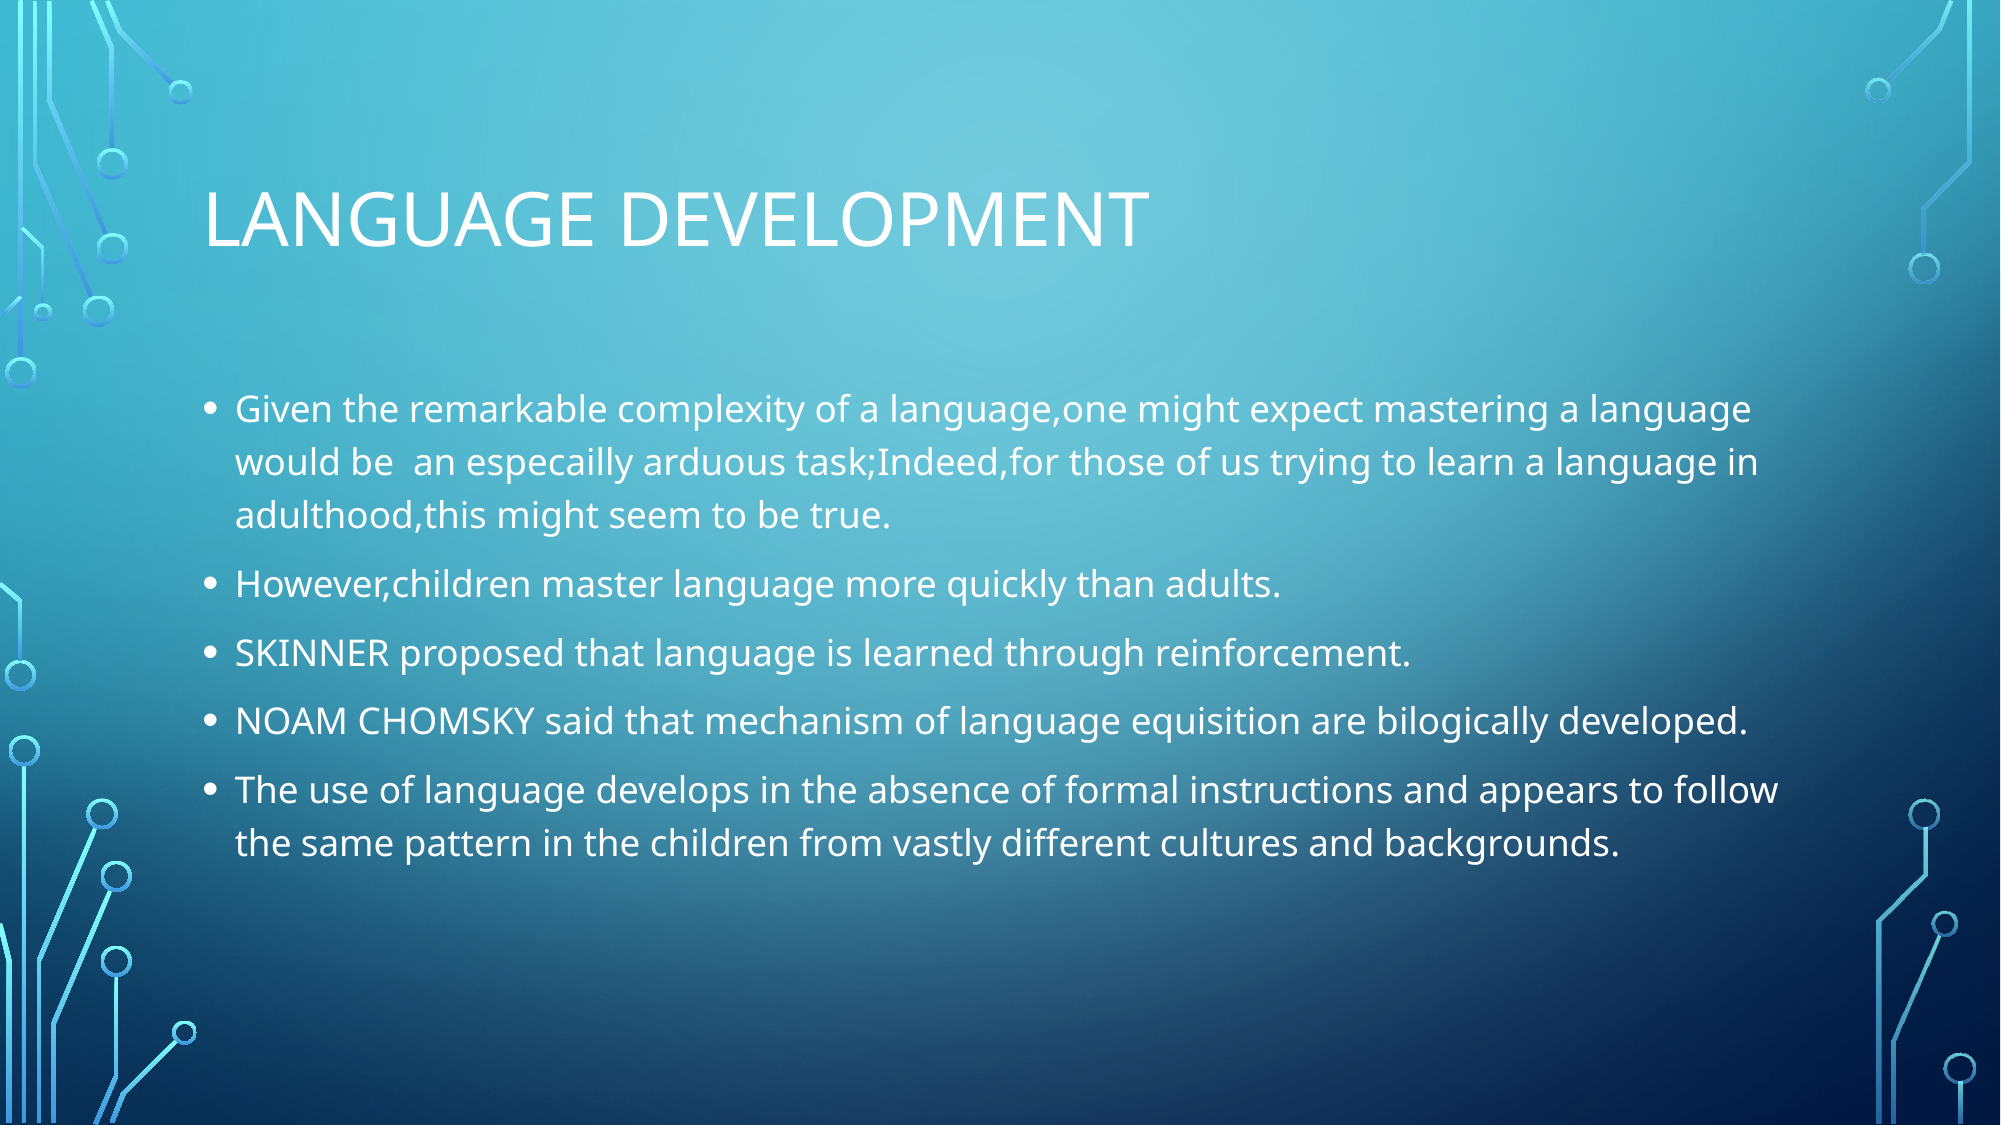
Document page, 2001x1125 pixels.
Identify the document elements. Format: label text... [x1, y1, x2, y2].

title Language development [187, 101, 1813, 344]
list Given the remarkable complexity of a language,one might expect mastering a language would be an especailly arduous task;Indeed,for those of us trying to learn a language in adulthood,this might seem to be true. However,children master language more quickly than adults. SKINNER proposed that language is learned through reinforcement. NOAM CHOMSKY said that mechanism of language equisition are bilogically developed. The use of language develops in the absence of formal instructions and appears to follow the same pattern in the children from vastly different cultures and backgrounds. [187, 369, 1813, 950]
